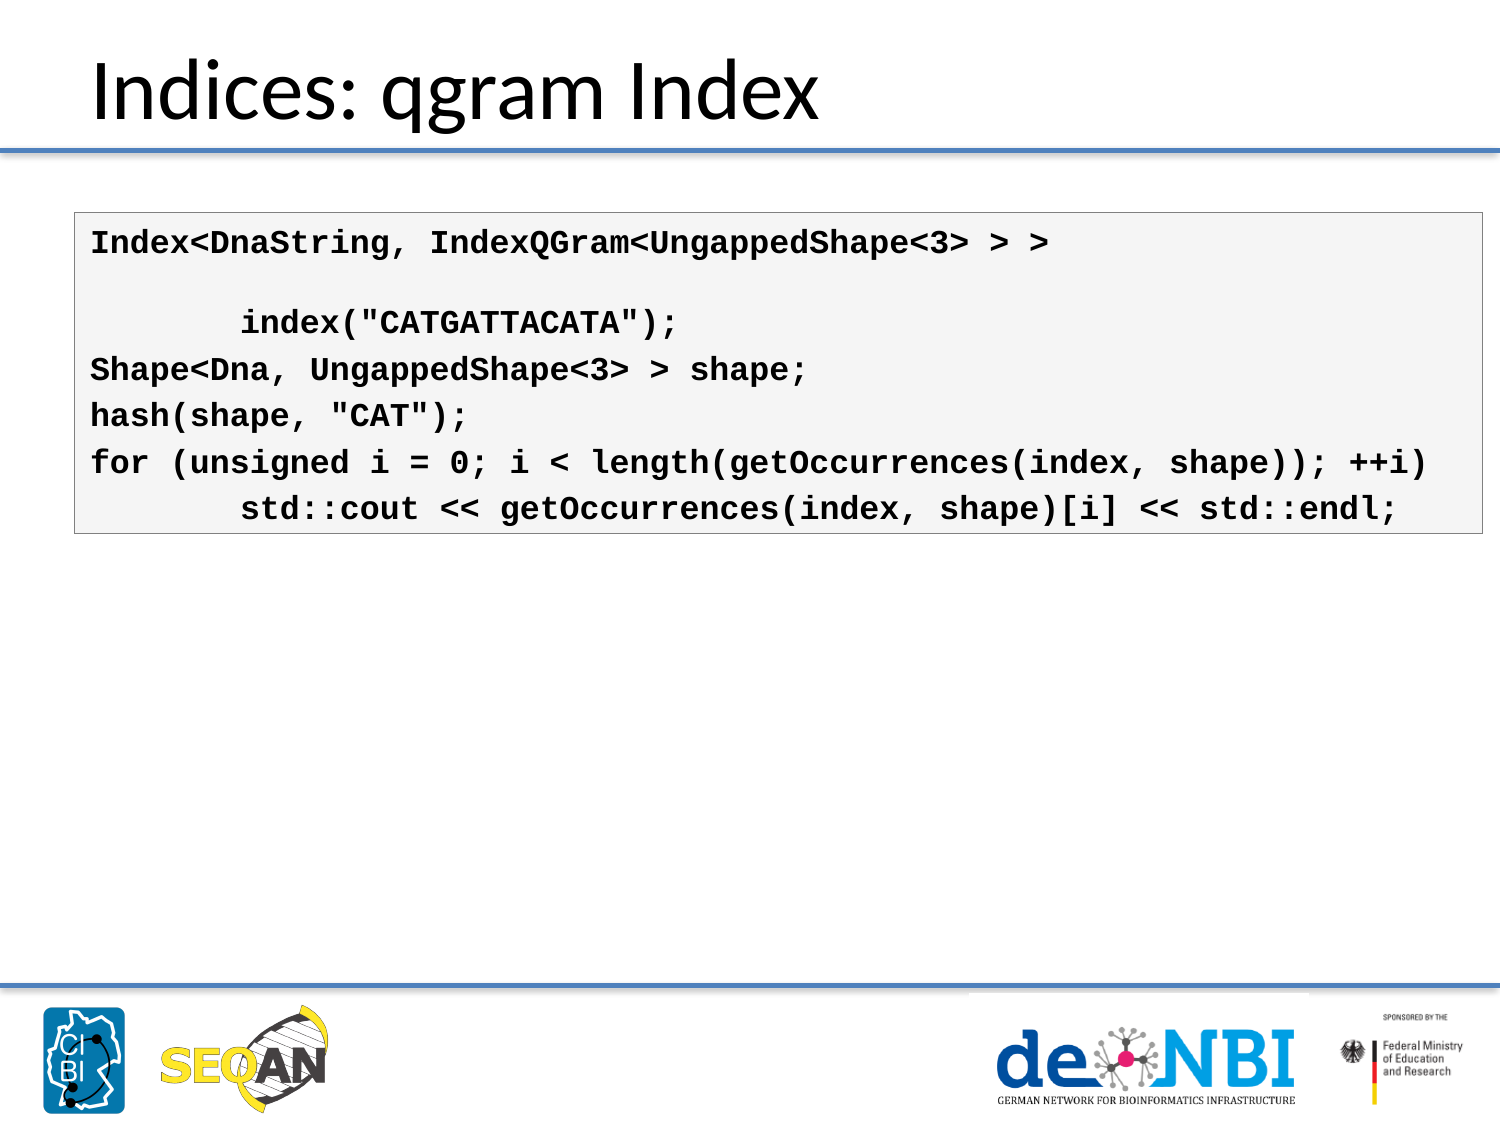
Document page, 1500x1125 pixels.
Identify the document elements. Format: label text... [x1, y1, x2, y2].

picture [969, 993, 1309, 1122]
picture [141, 1002, 332, 1121]
text_box Index<DnaString, IndexQGram<UngappedShape<3> > > index("CATGATTACATA"); Shape<Dna, UngappedShape<3> > shape; hash(shape, "CAT"); for (unsigned i = 0; i < length(getOccurrences(index, shape)); ++i) std::cout << getOccurrences(index, shape)[i] << std::endl; [74, 212, 1483, 534]
picture [48, 1010, 120, 1109]
title Indices: qgram Index [75, 25, 1425, 145]
